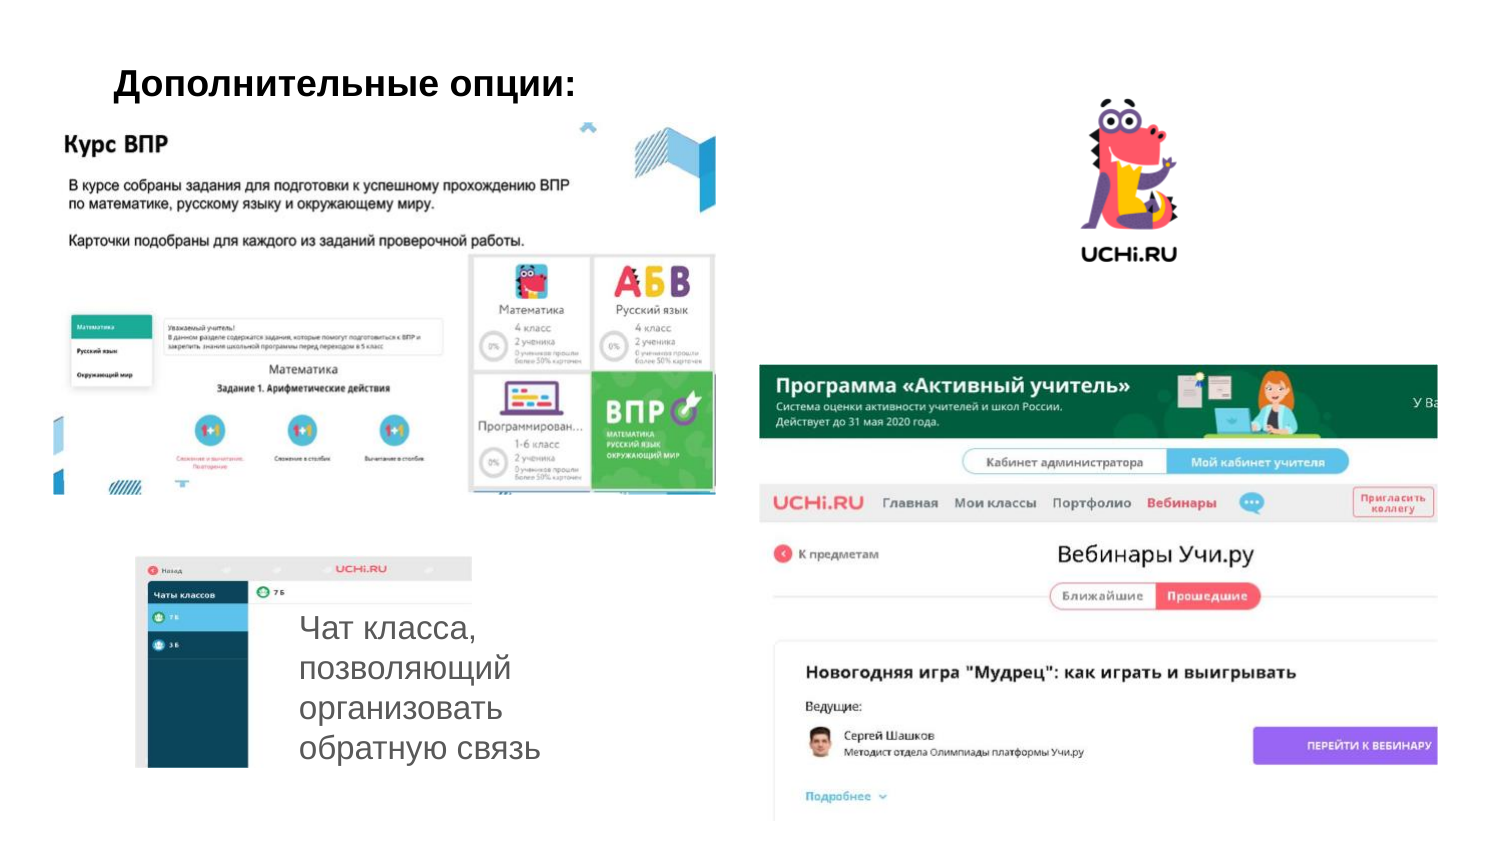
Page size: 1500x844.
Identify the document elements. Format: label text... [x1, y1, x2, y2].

text_box Чат класса, позволяющий организовать обратную связь [476, 591, 576, 732]
picture [53, 122, 717, 495]
picture [135, 555, 472, 769]
picture [1013, 66, 1246, 298]
picture [759, 364, 1438, 822]
text_box Дополнительные опции: [98, 43, 599, 112]
